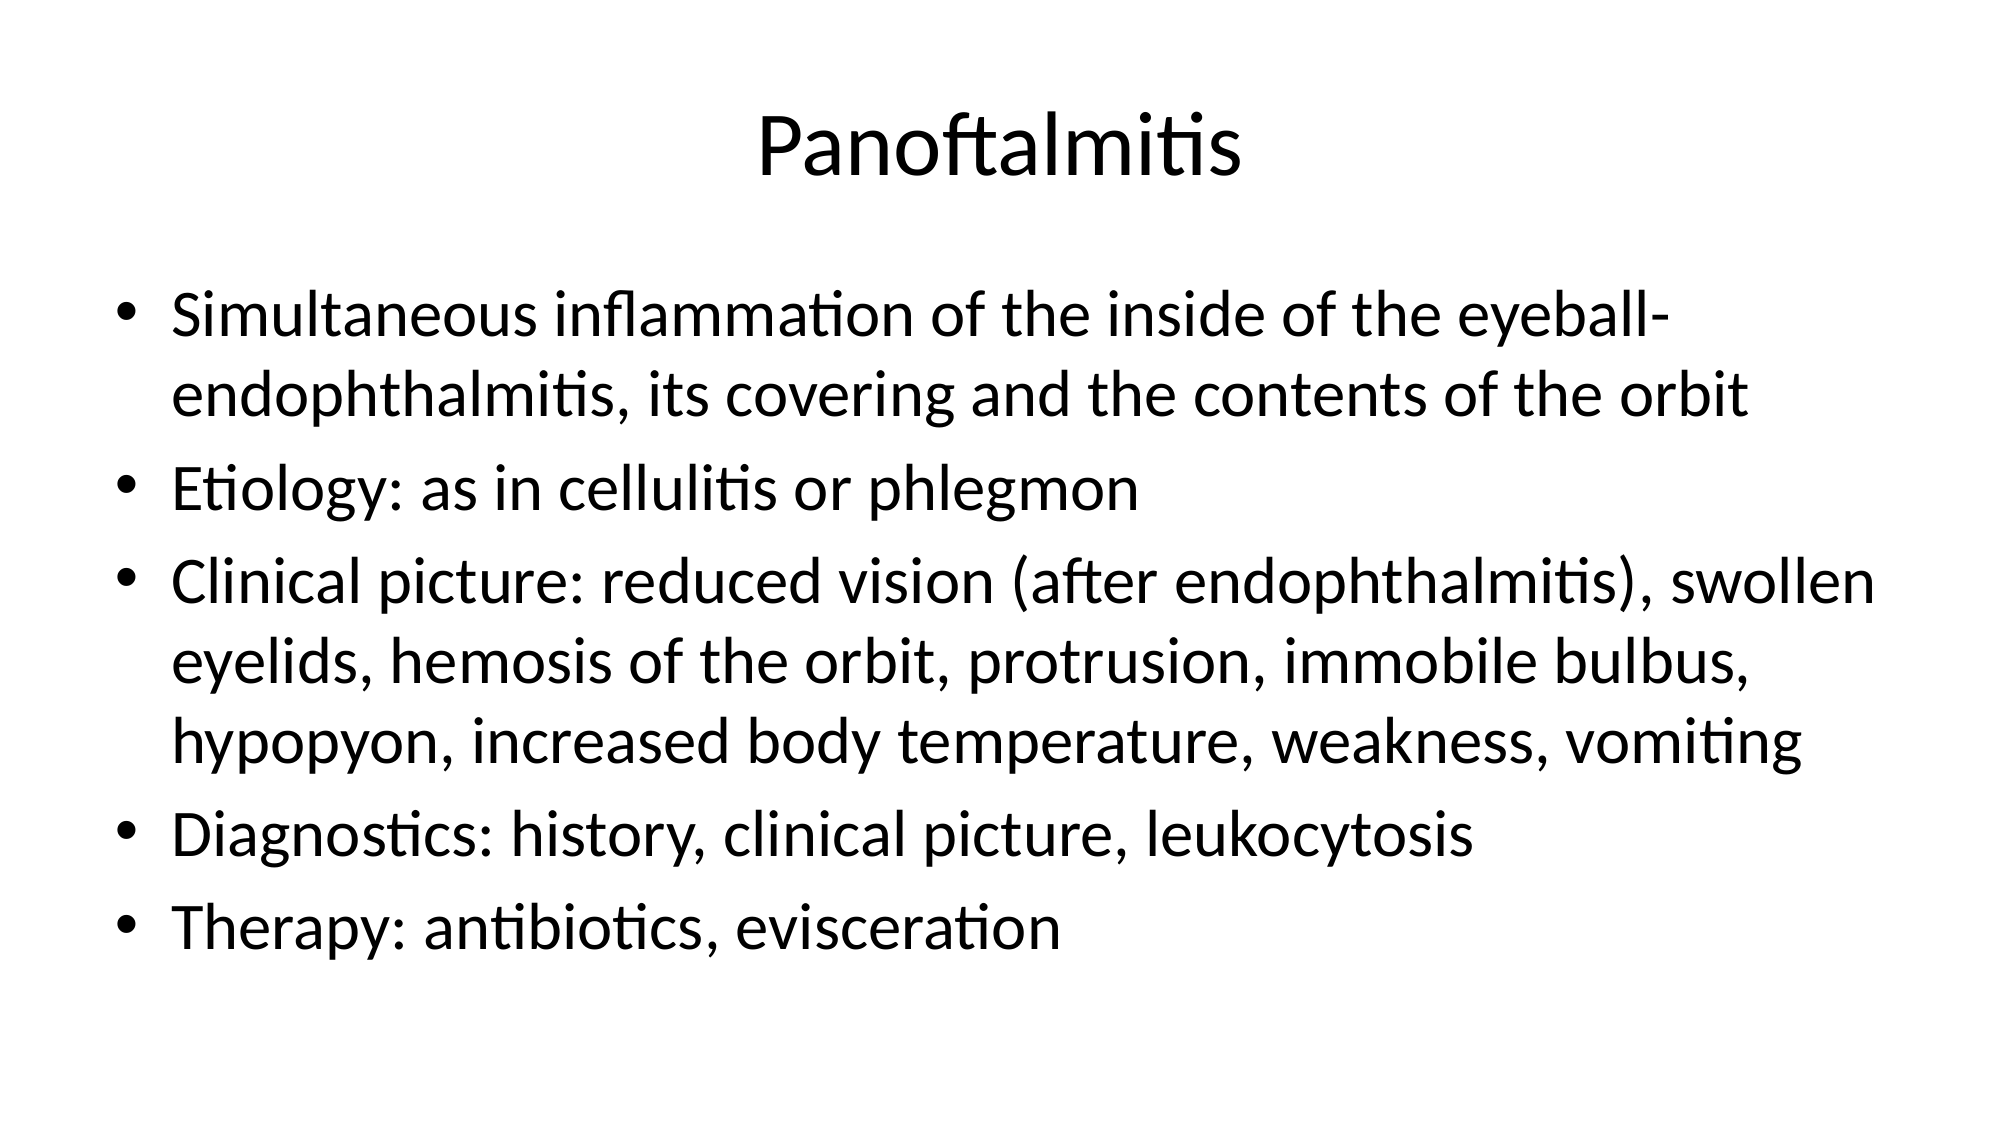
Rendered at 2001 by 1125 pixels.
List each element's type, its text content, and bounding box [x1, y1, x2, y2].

title Panoftalmitis [99, 45, 1900, 233]
list Simultaneous inflammation of the inside of the eyeball-endophthalmitis, its covering and the contents of the orbit Etiology: as in cellulitis or phlegmon Clinical picture: reduced vision (after endophthalmitis), swollen eyelids, hemosis of the orbit, protrusion, immobile bulbus, hypopyon, increased body temperature, weakness, vomiting Diagnostics: history, clinical picture, leukocytosis Therapy: antibiotics, evisceration [99, 262, 1900, 1005]
